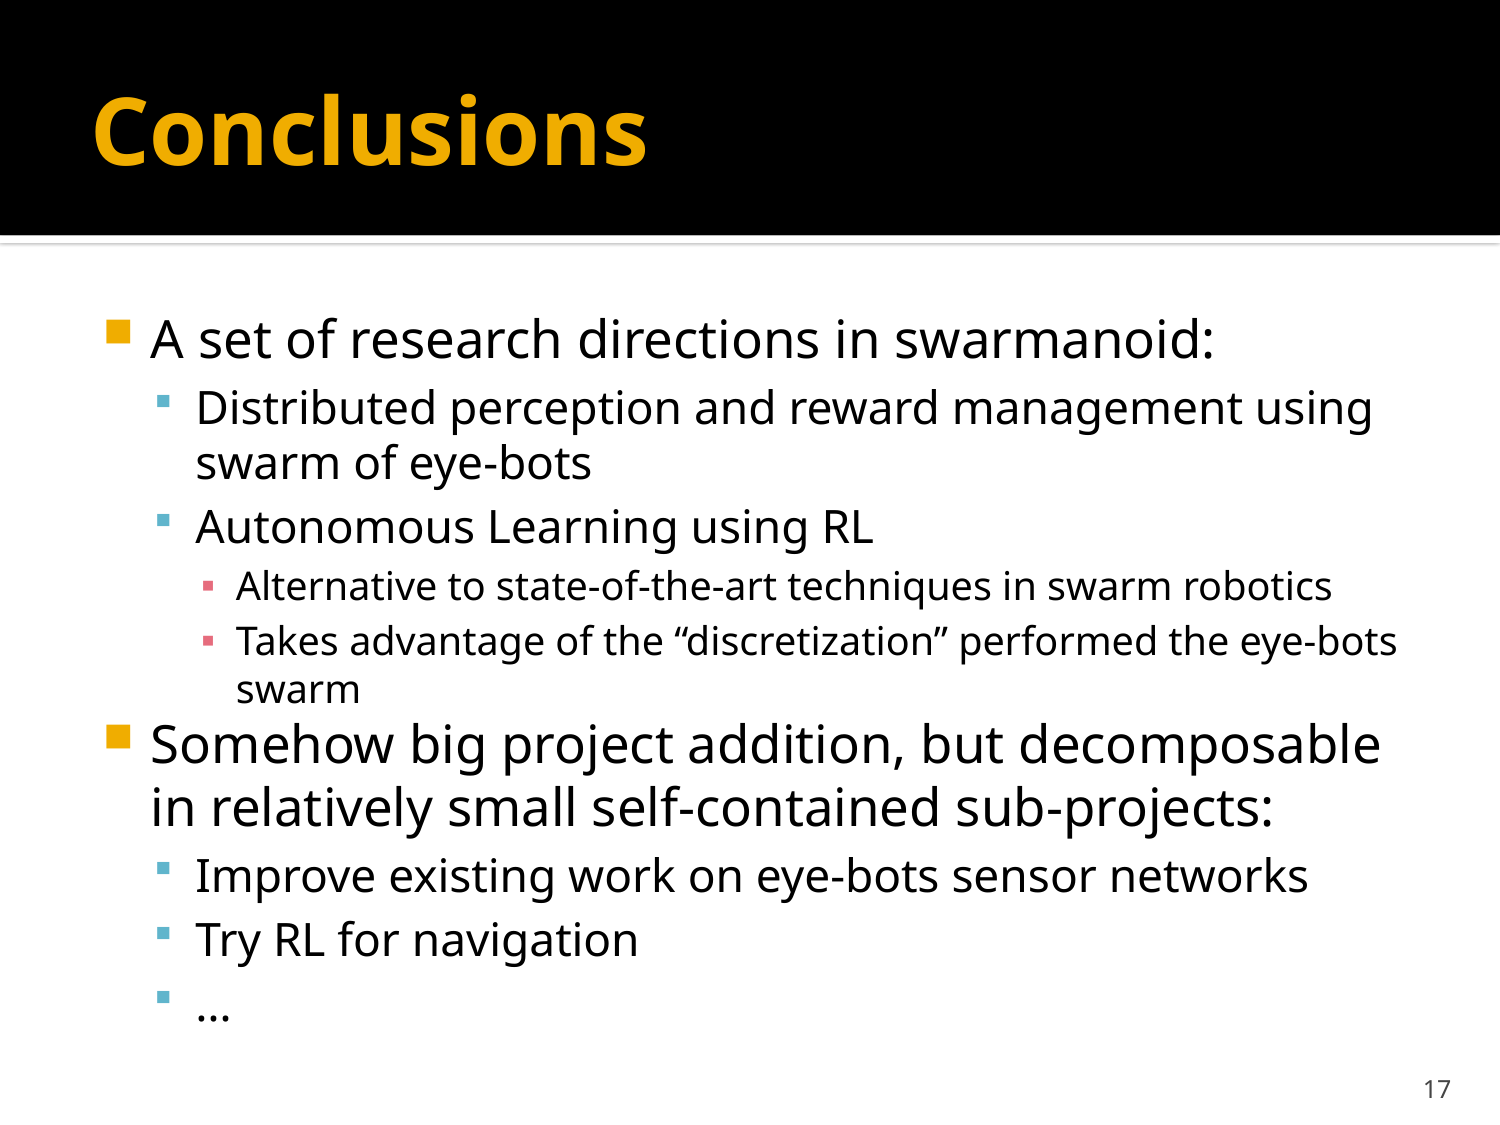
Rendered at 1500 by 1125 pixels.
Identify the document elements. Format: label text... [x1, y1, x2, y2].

slide_number 17 [1345, 1062, 1467, 1108]
list A set of research directions in swarmanoid: Distributed perception and reward management using swarm of eye-bots Autonomous Learning using RL Alternative to state-of-the-art techniques in swarm robotics Takes advantage of the “discretization” performed the eye-bots swarm Somehow big project addition, but decomposable in relatively small self-contained sub-projects: Improve existing work on eye-bots sensor networks Try RL for navigation … [75, 291, 1425, 1050]
title Conclusions [75, 25, 1425, 231]
